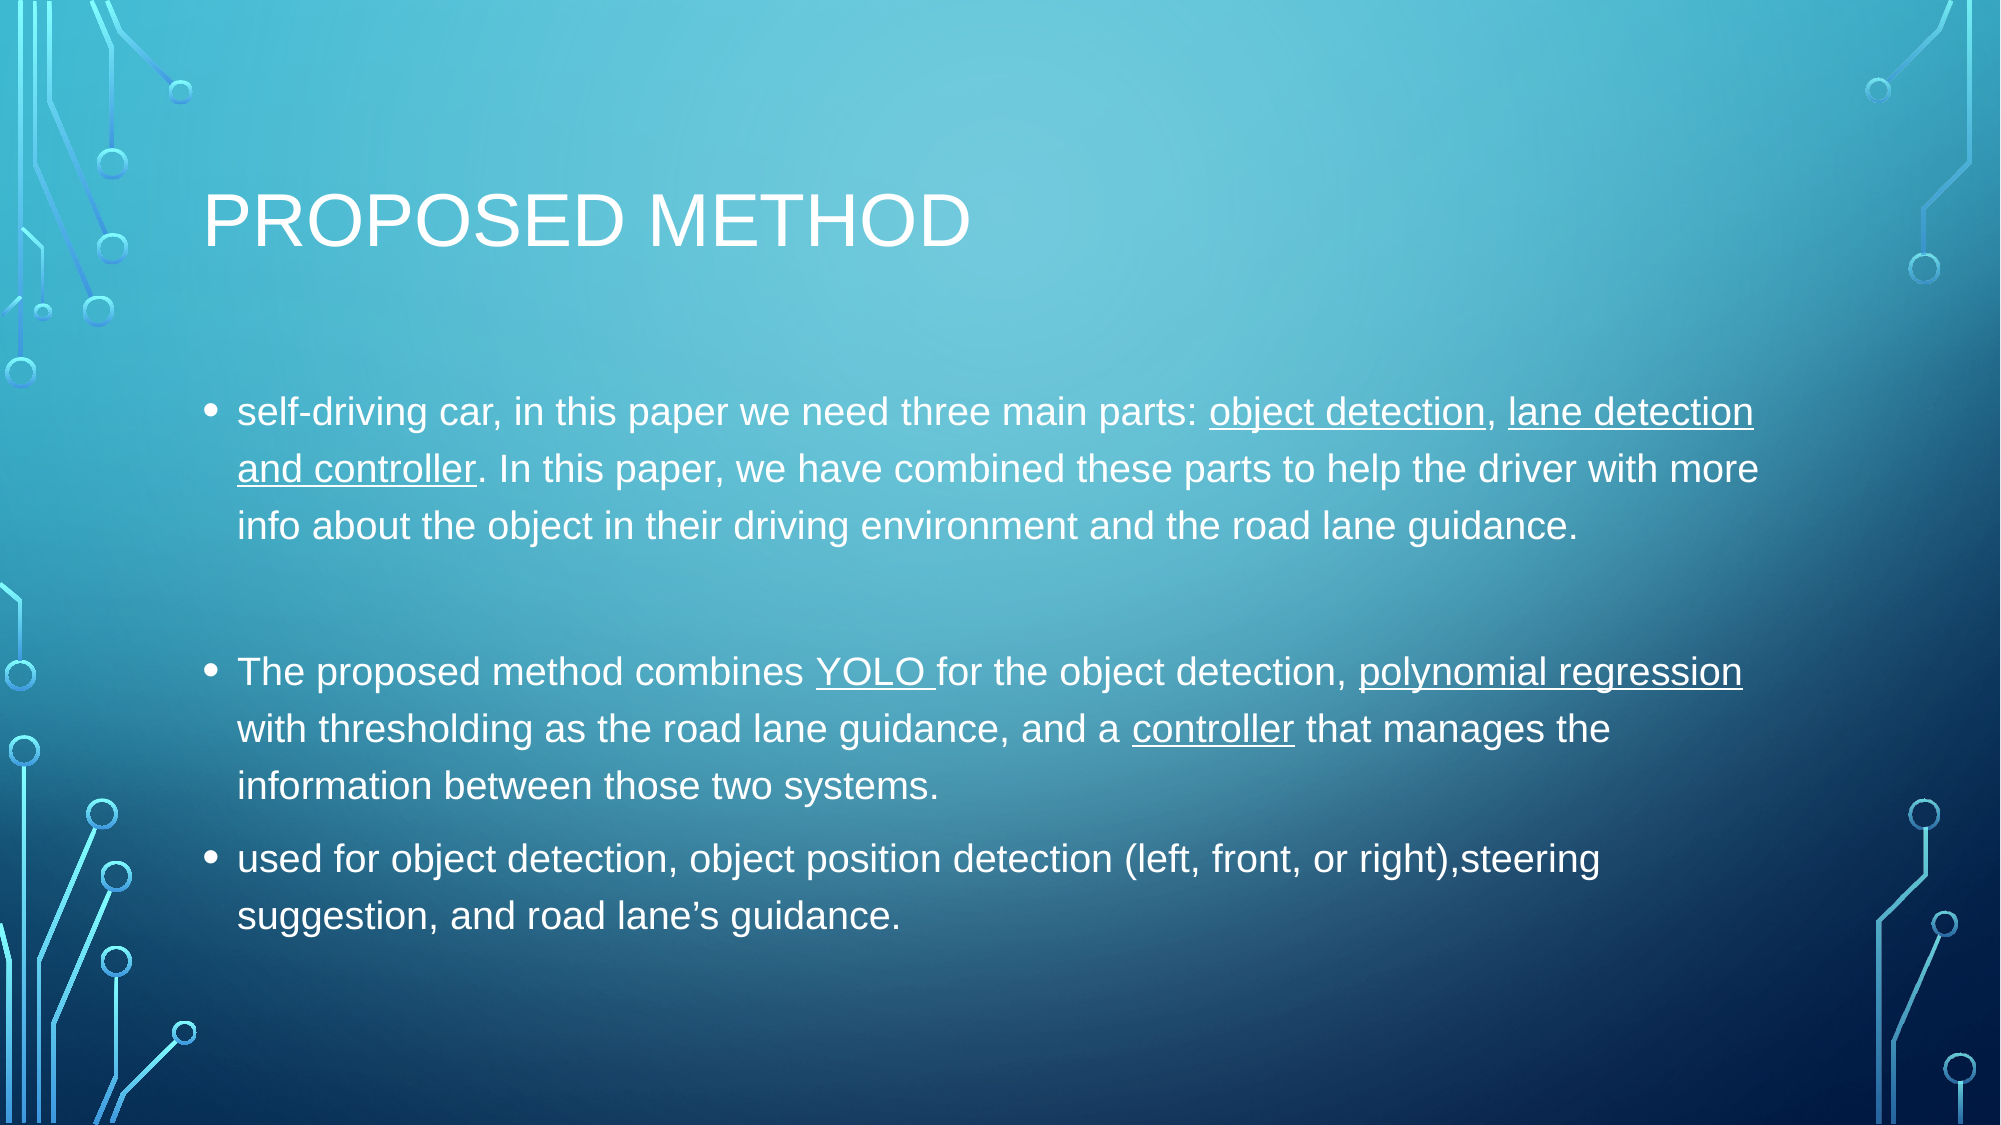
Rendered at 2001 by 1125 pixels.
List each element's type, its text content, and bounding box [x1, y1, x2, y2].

title proposed method [187, 101, 1813, 344]
list self-driving car, in this paper we need three main parts: object detection, lane detection and controller. In this paper, we have combined these parts to help the driver with more info about the object in their driving environment and the road lane guidance. The proposed method combines YOLO for the object detection, polynomial regression with thresholding as the road lane guidance, and a controller that manages the information between those two systems. used for object detection, object position detection (left, front, or right),steering suggestion, and road lane’s guidance. [187, 369, 1813, 950]
